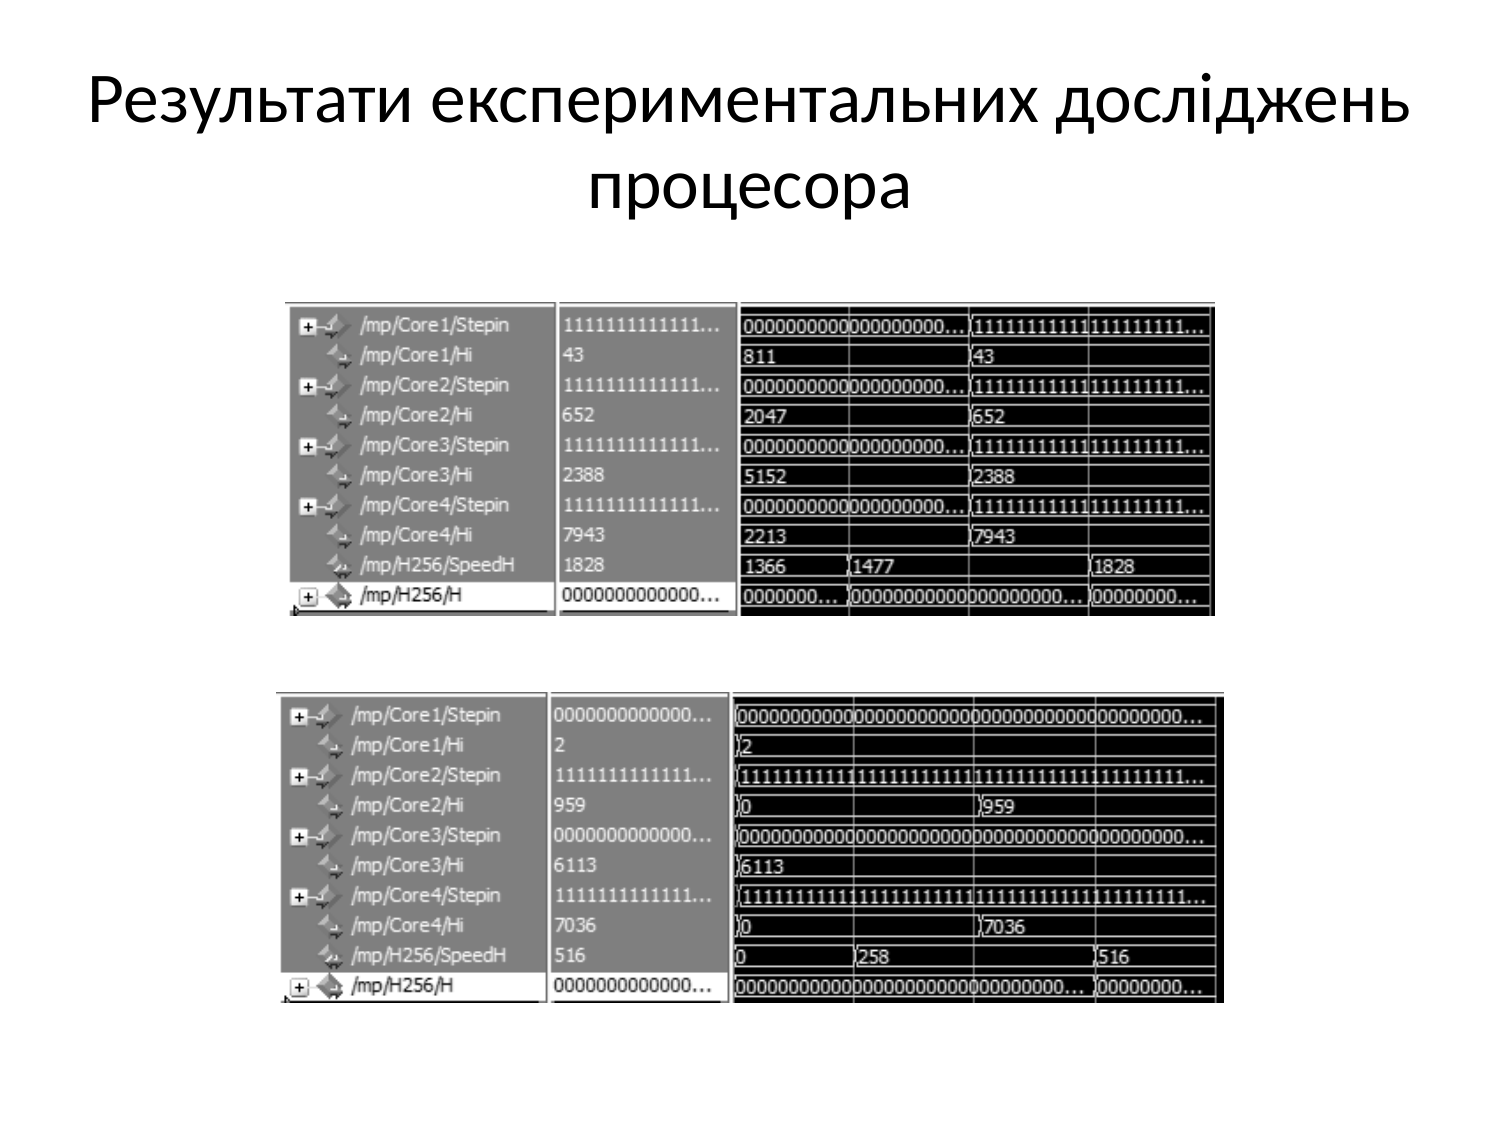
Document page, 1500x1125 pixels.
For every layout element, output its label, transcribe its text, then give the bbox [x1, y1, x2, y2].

title Результати експериментальних досліджень процесора [53, 42, 1447, 231]
picture [285, 302, 1215, 616]
picture [276, 692, 1224, 1003]
